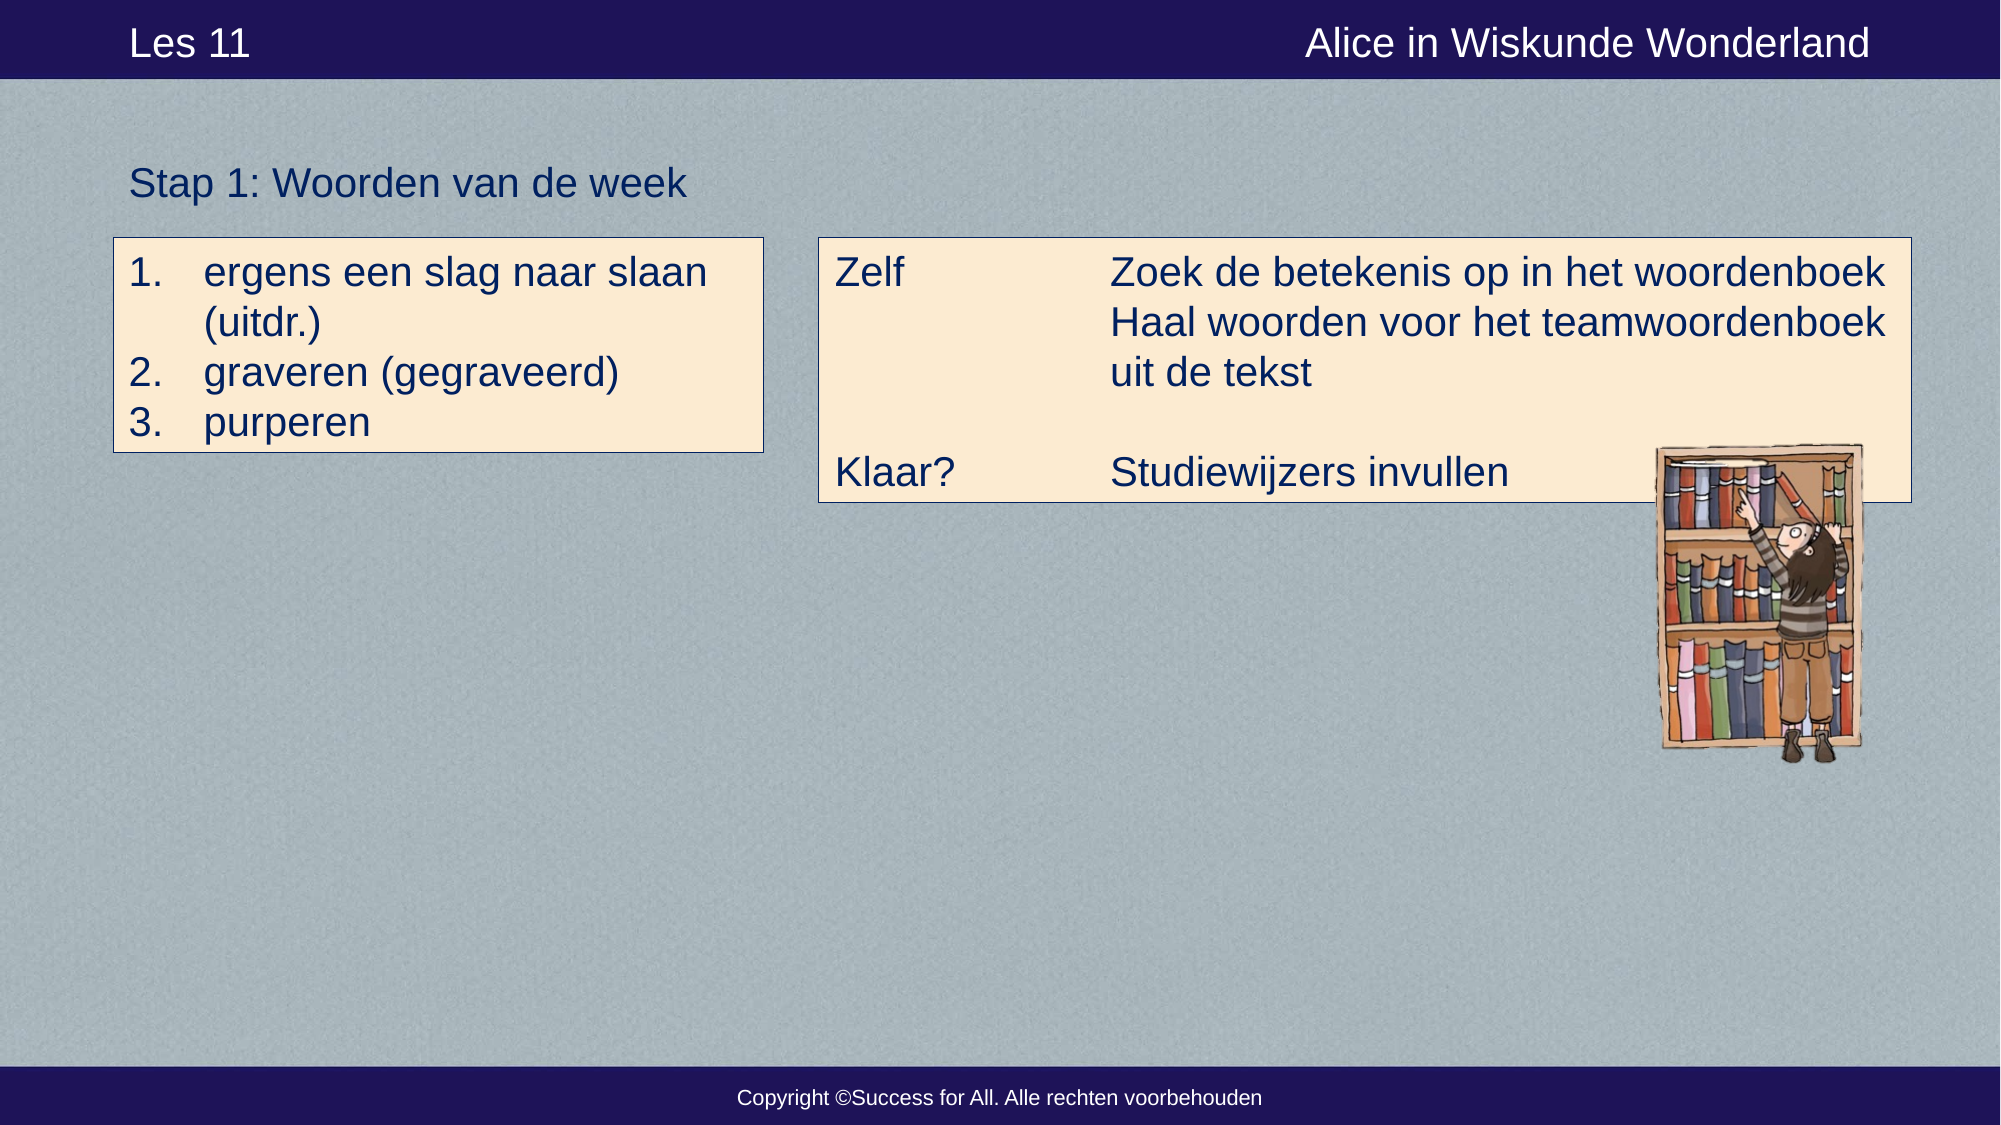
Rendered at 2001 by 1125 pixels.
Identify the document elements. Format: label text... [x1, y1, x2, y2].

picture [0, 0, 2001, 1125]
text_box Stap 1: Woorden van de week [113, 148, 1635, 214]
text_box Copyright ©Success for All. Alle rechten voorbehouden [0, 1076, 2000, 1125]
text_box ergens een slag naar slaan (uitdr.) graveren (gegraveerd) purperen [113, 237, 764, 453]
text_box Les 11 [114, 8, 354, 73]
text_box Zelf Zoek de betekenis op in het woordenboek Haal woorden voor het teamwoordenboek uit de tekst Klaar? Studiewijzers invullen [818, 237, 1912, 503]
text_box Alice in Wiskunde Wonderland [999, 8, 1886, 73]
